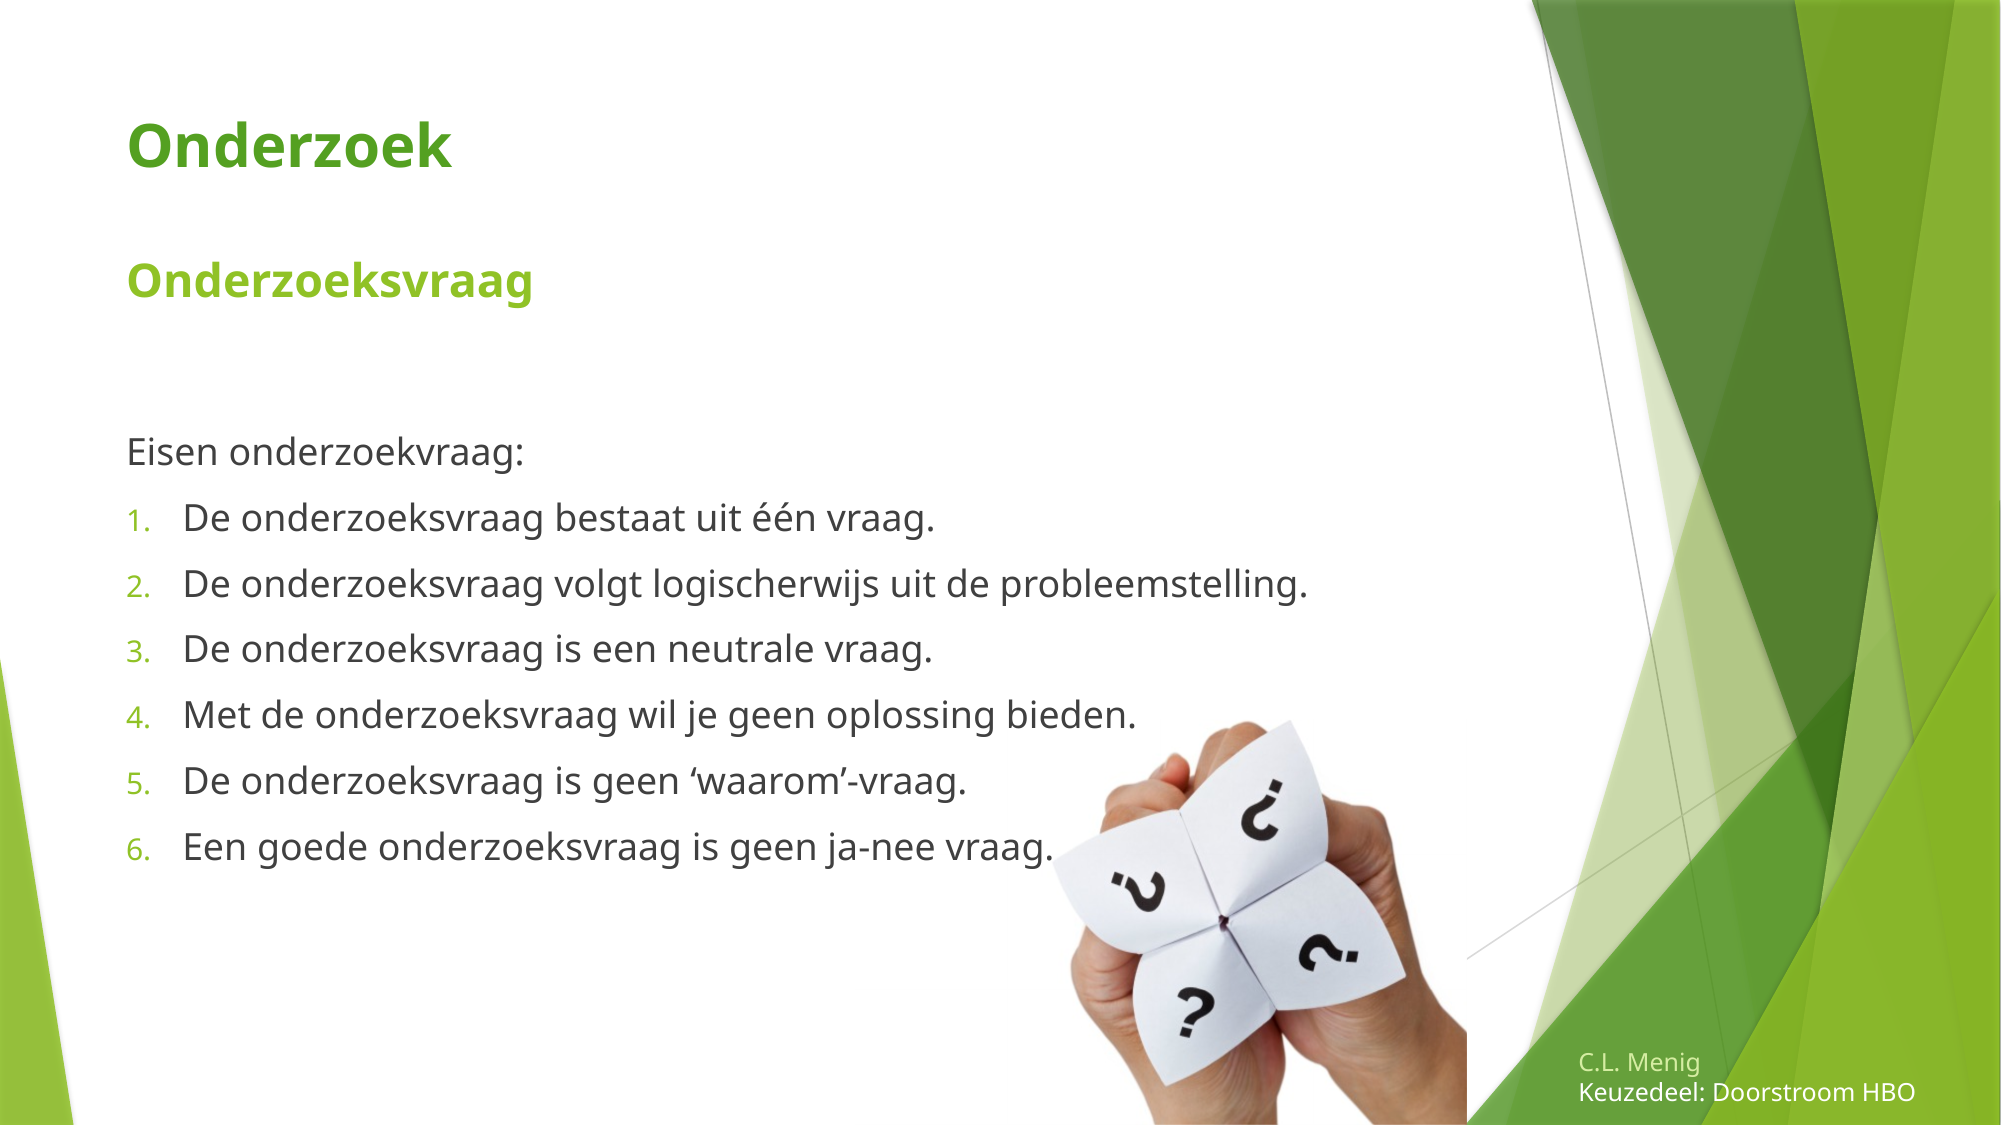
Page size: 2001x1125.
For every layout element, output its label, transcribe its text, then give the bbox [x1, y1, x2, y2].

picture [854, 718, 1467, 1125]
list Eisen onderzoekvraag: De onderzoeksvraag bestaat uit één vraag. De onderzoeksvraag volgt logischerwijs uit de probleemstelling. De onderzoeksvraag is een neutrale vraag. Met de onderzoeksvraag wil je geen oplossing bieden. De onderzoeksvraag is geen ‘waarom’-vraag. Een goede onderzoeksvraag is geen ja-nee vraag. [111, 354, 1522, 992]
title Onderzoek Onderzoeksvraag [111, 99, 1522, 317]
text_box C.L. Menig Keuzedeel: Doorstroom HBO [1563, 1038, 2000, 1114]
